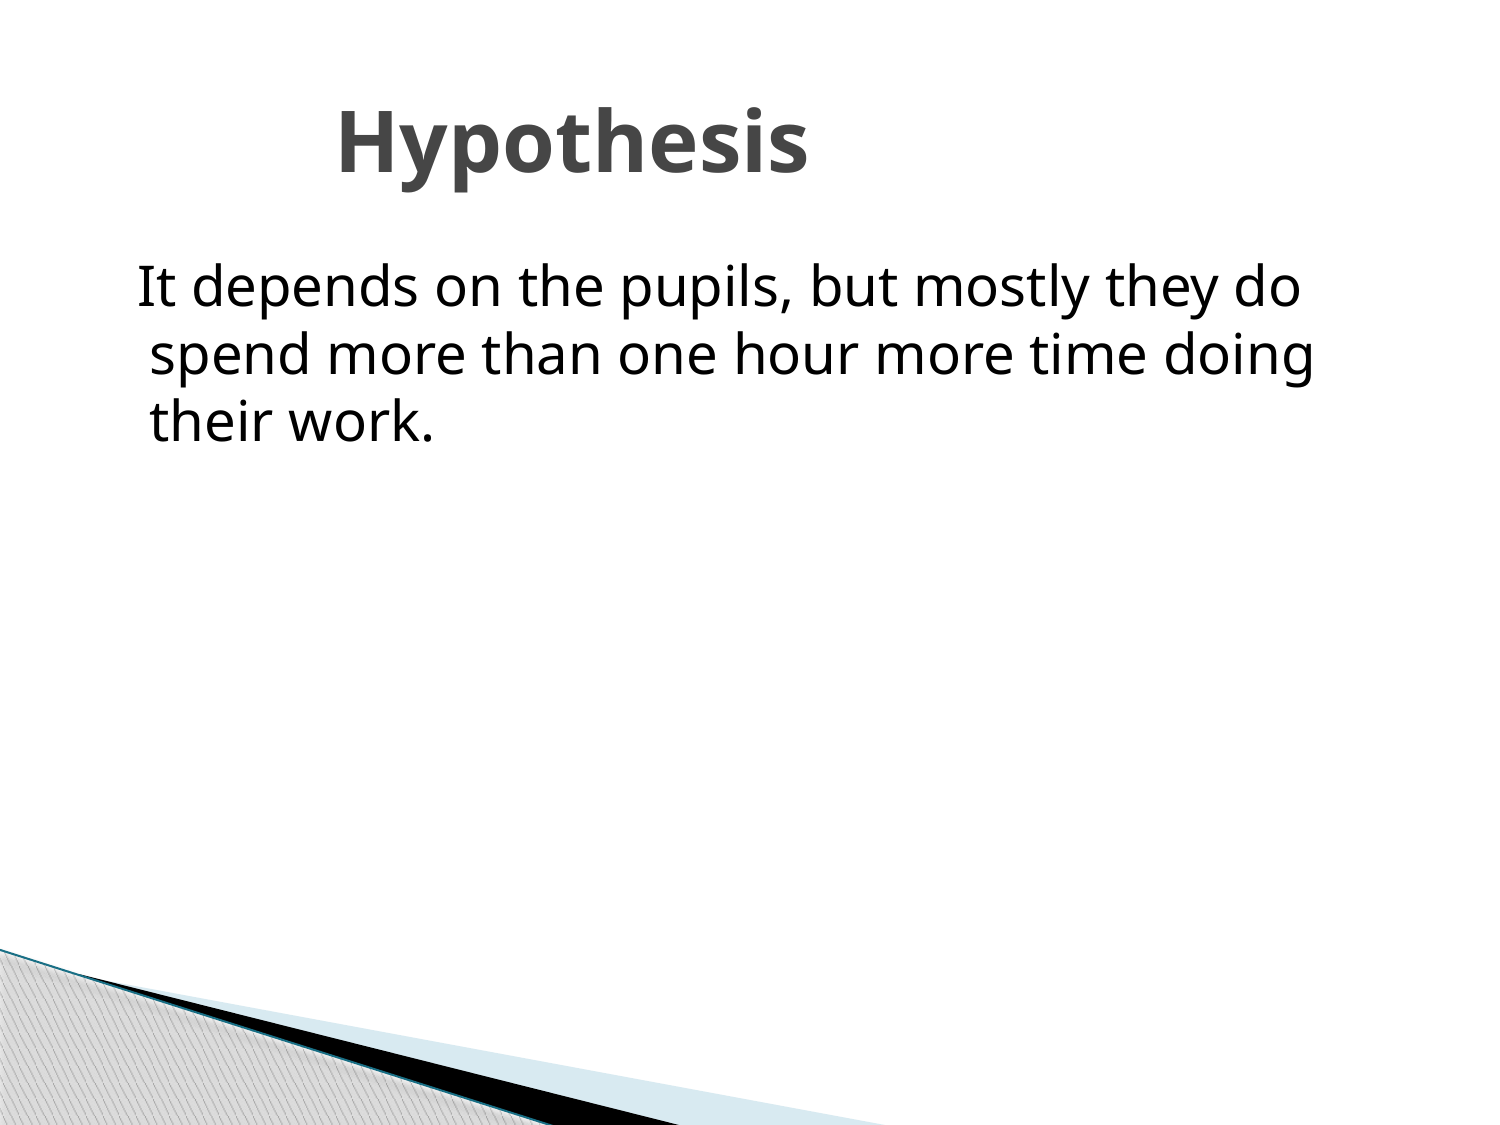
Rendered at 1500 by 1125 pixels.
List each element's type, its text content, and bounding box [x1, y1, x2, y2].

title Hypothesis [75, 45, 1425, 233]
list It depends on the pupils, but mostly they do spend more than one hour more time doing their work. [75, 243, 1425, 986]
